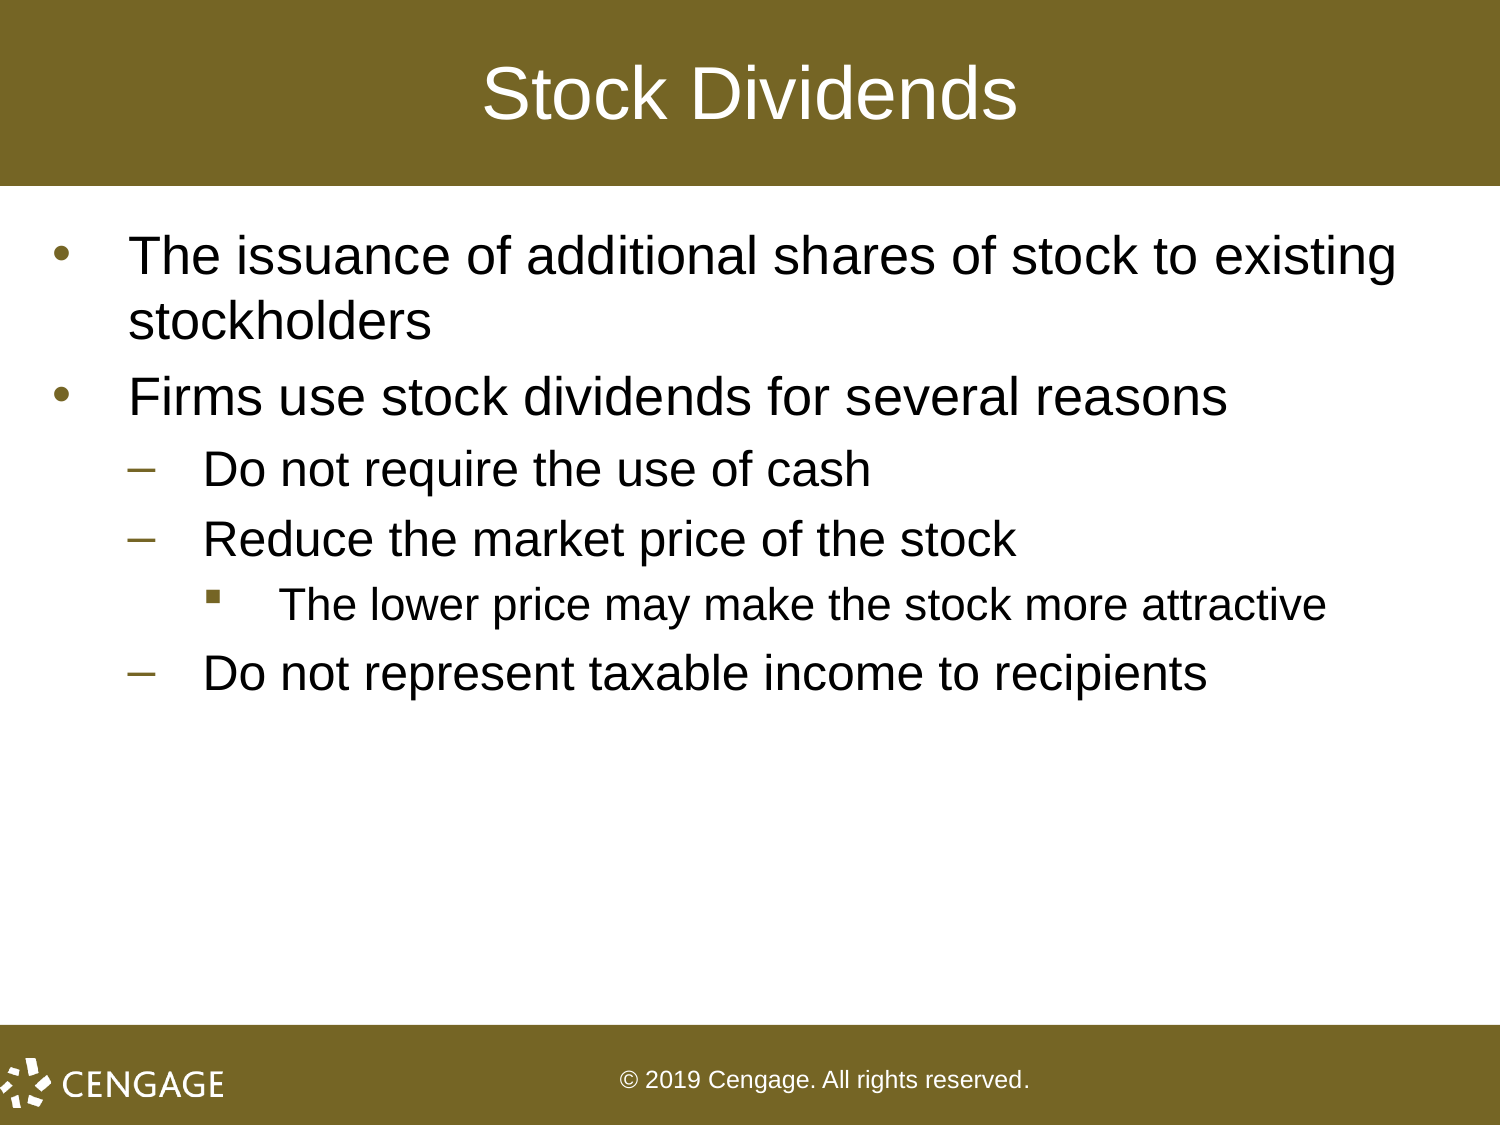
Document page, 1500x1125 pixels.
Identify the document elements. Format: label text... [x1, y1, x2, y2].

list The issuance of additional shares of stock to existing stockholders Firms use stock dividends for several reasons Do not require the use of cash Reduce the market price of the stock The lower price may make the stock more attractive Do not represent taxable income to recipients [37, 212, 1475, 999]
title Stock Dividends [7, 4, 1493, 175]
picture [0, 1058, 223, 1108]
